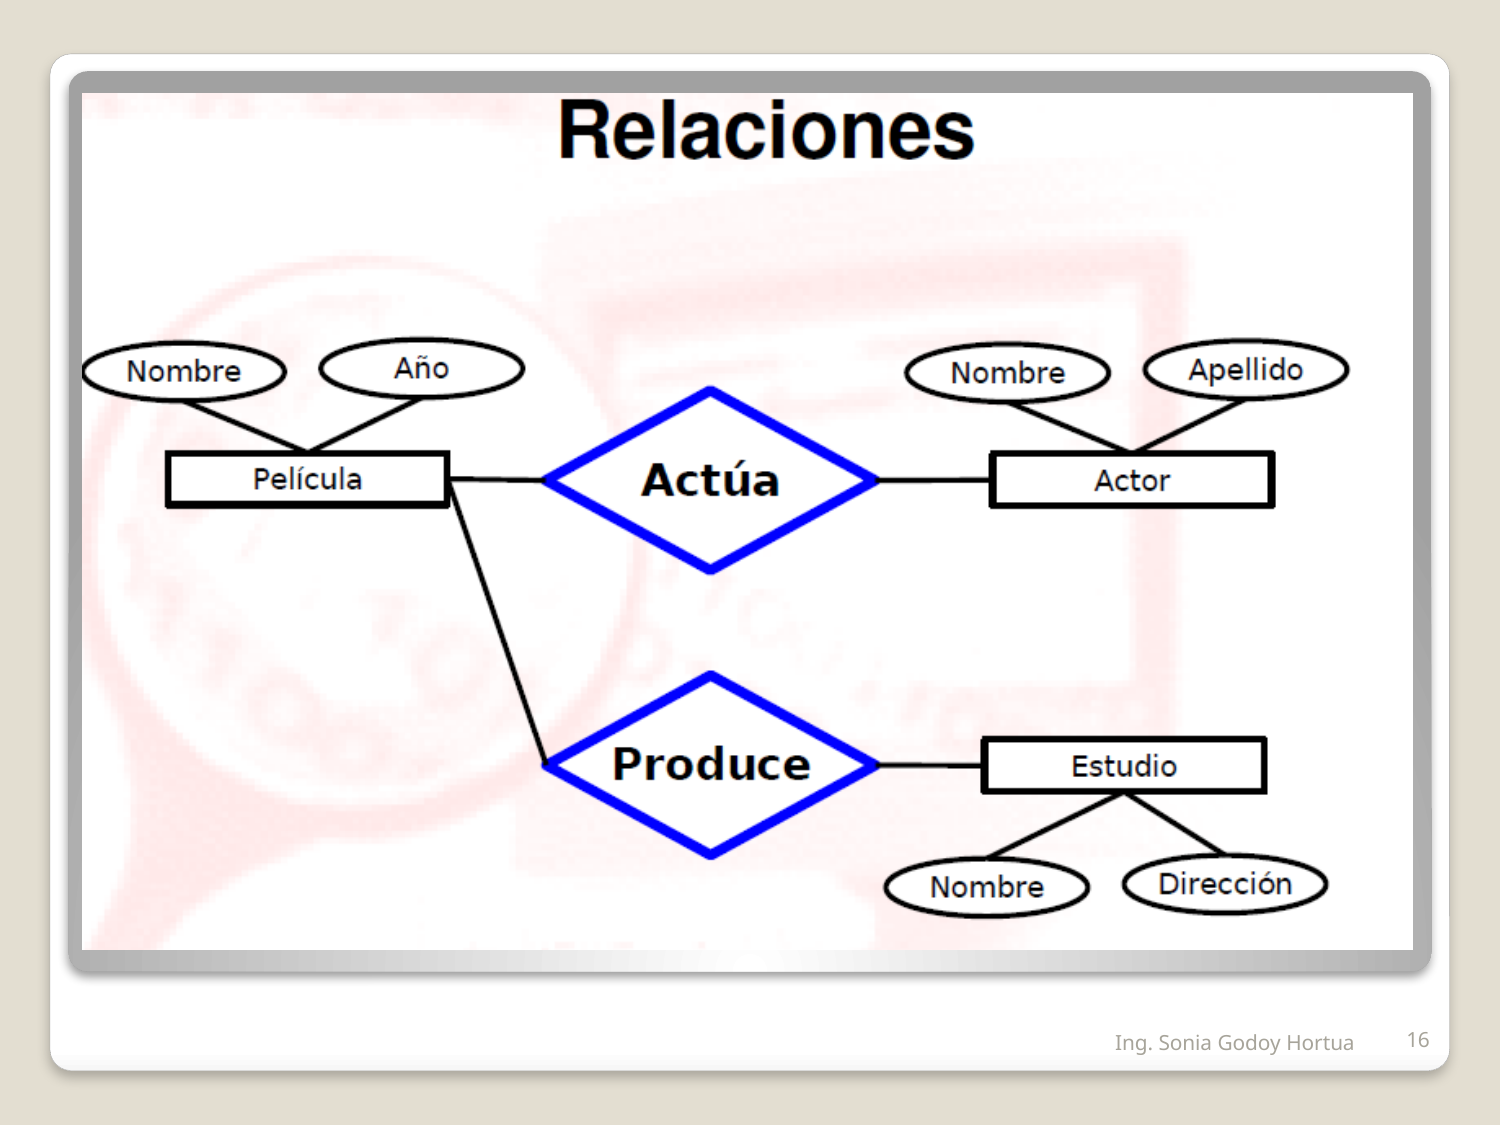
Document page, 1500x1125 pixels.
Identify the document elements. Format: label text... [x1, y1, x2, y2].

footer Ing. Sonia Godoy Hortua [994, 1002, 1369, 1063]
picture [81, 93, 1413, 950]
slide_number 16 [1369, 1002, 1445, 1063]
